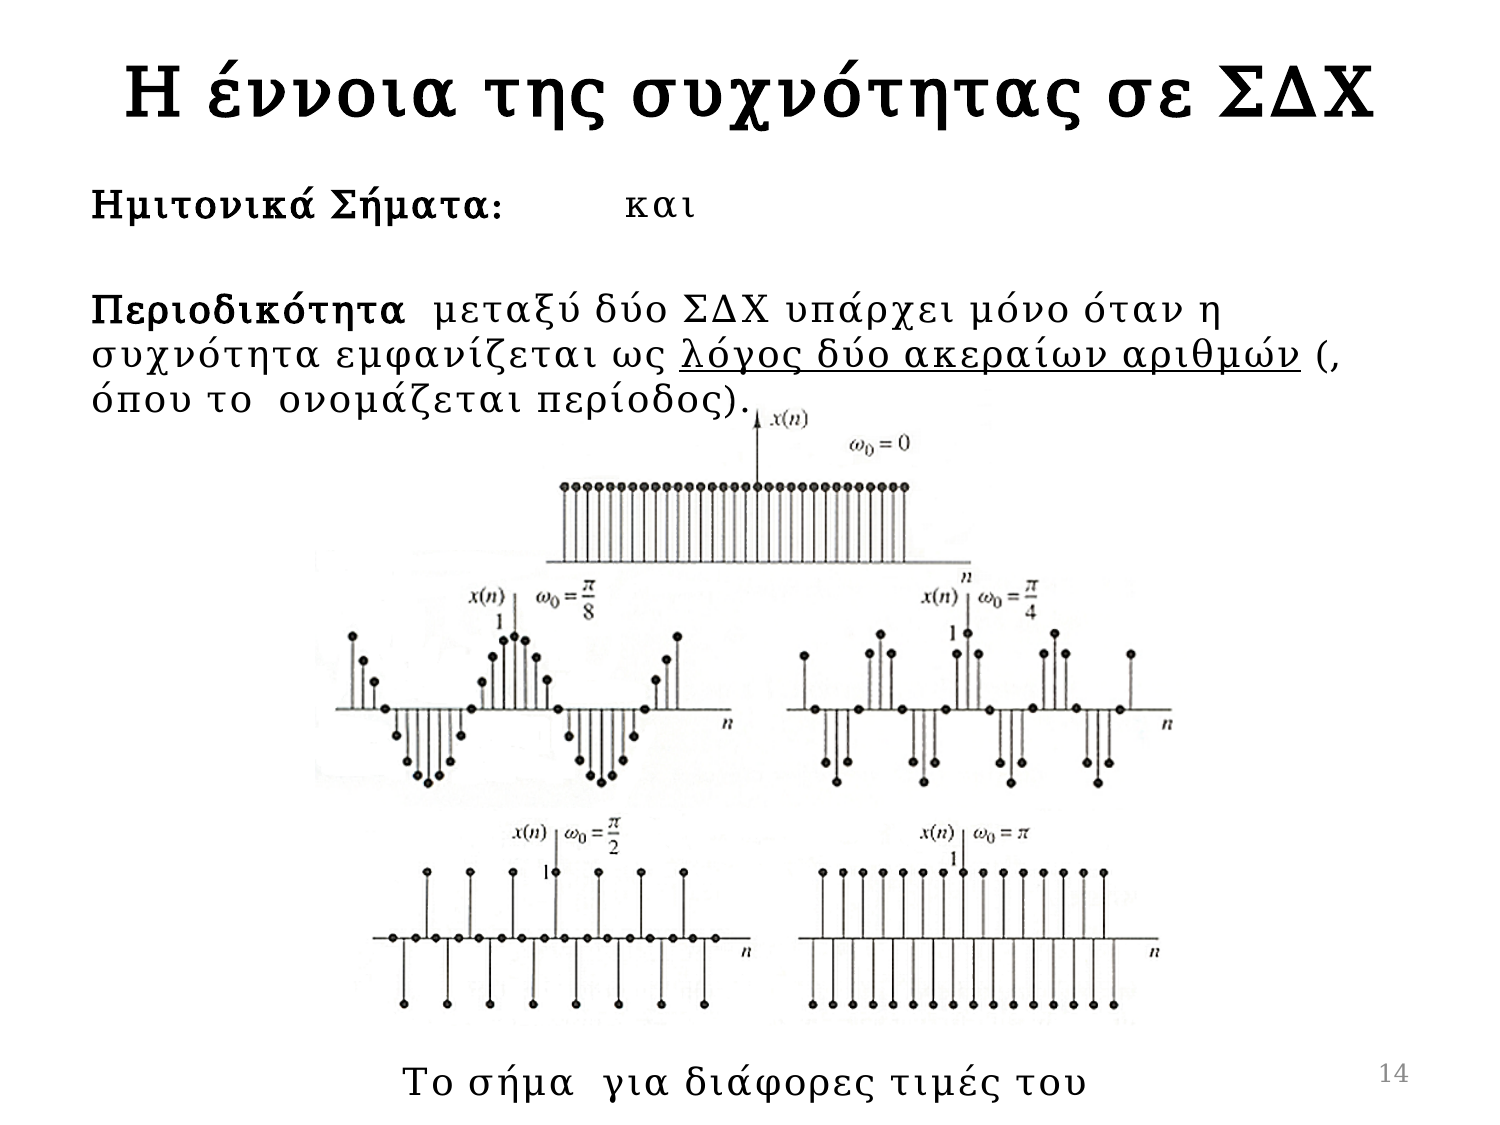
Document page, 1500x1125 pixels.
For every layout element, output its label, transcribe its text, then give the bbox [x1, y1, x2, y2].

title Η έννοια της συχνότητας σε ΣΔΧ [75, 19, 1425, 159]
picture [315, 385, 1197, 1047]
slide_number 14 [1222, 1042, 1425, 1103]
